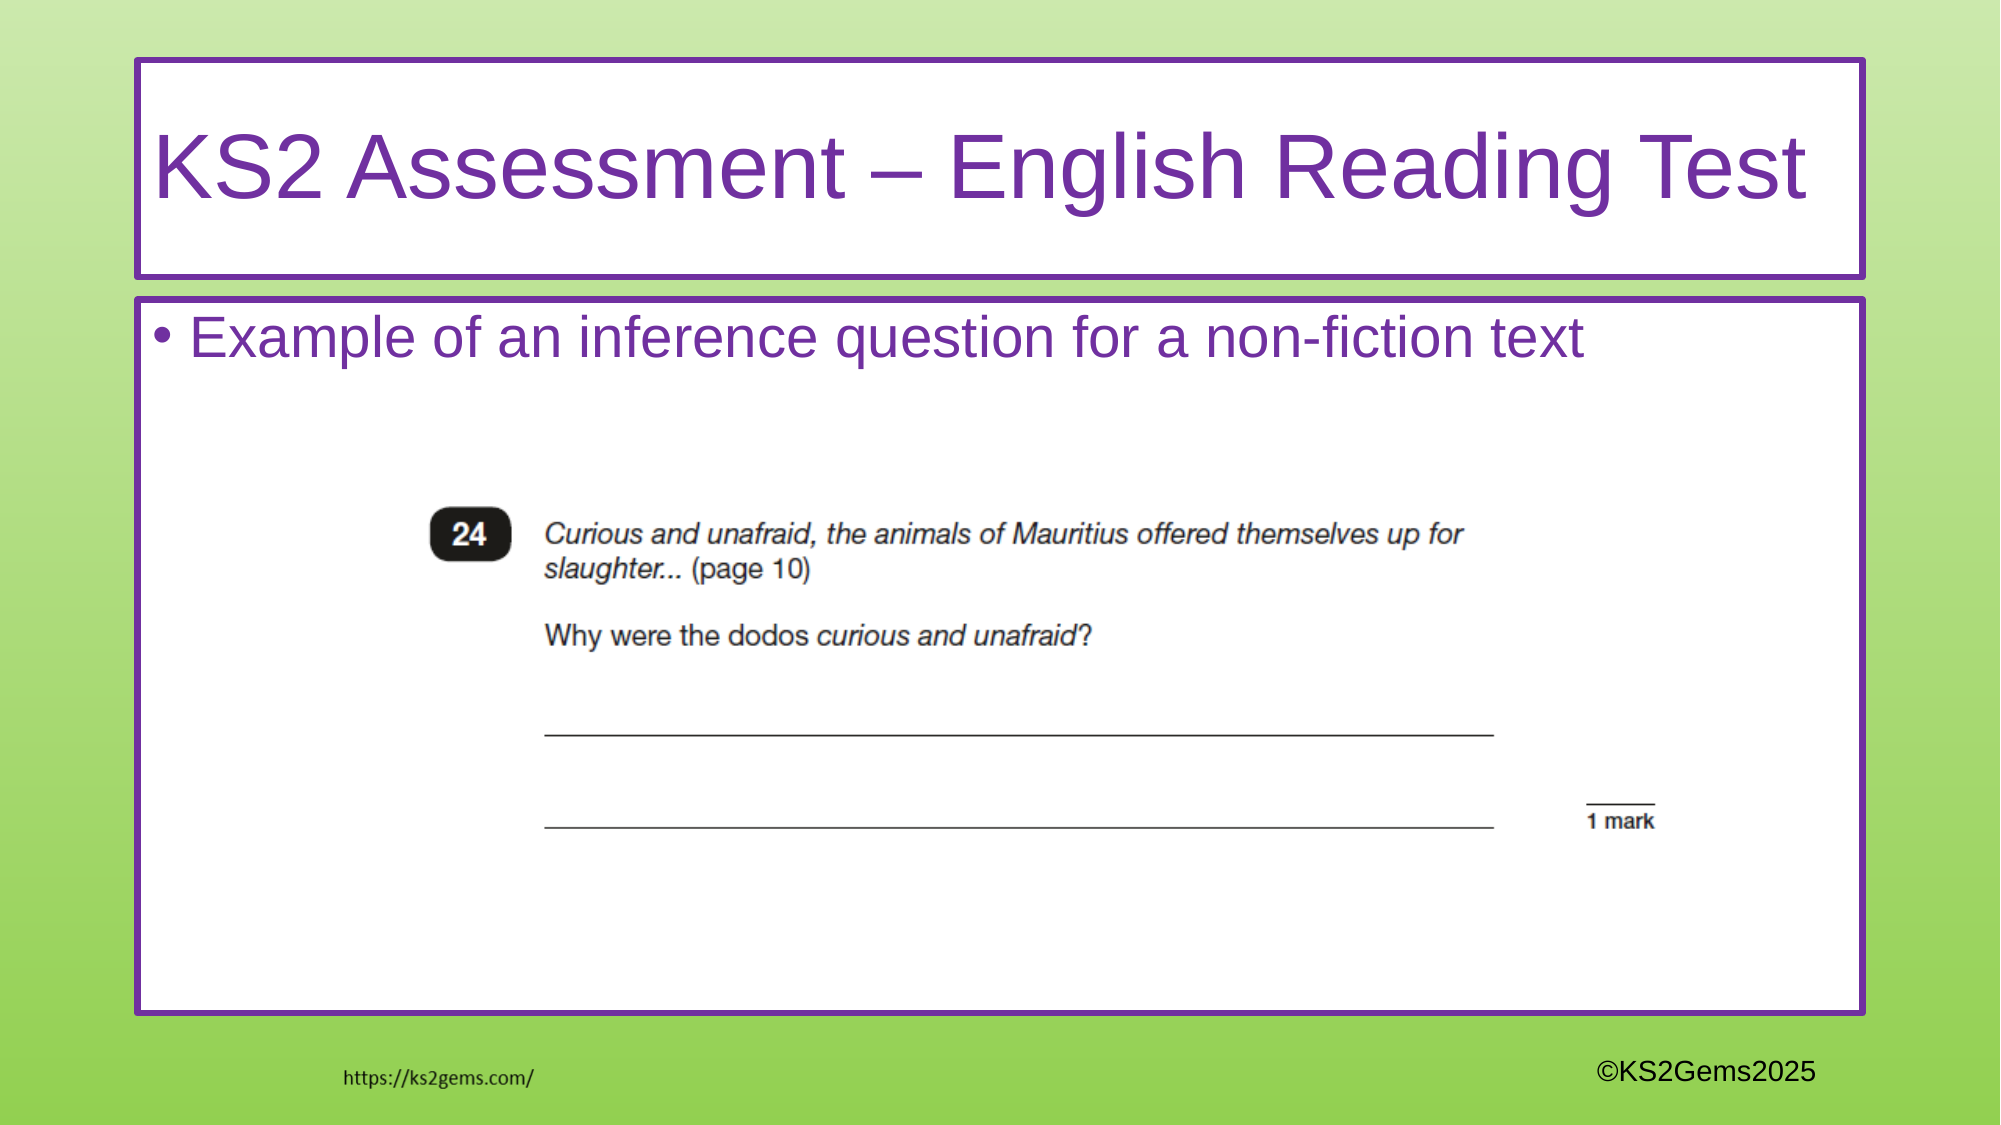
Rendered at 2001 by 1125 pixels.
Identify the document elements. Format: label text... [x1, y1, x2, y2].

title KS2 Assessment – English Reading Test [137, 59, 1863, 278]
picture [382, 444, 1682, 901]
list Example of an inference question for a non-fiction text [137, 299, 1863, 1014]
picture [328, 1056, 588, 1104]
